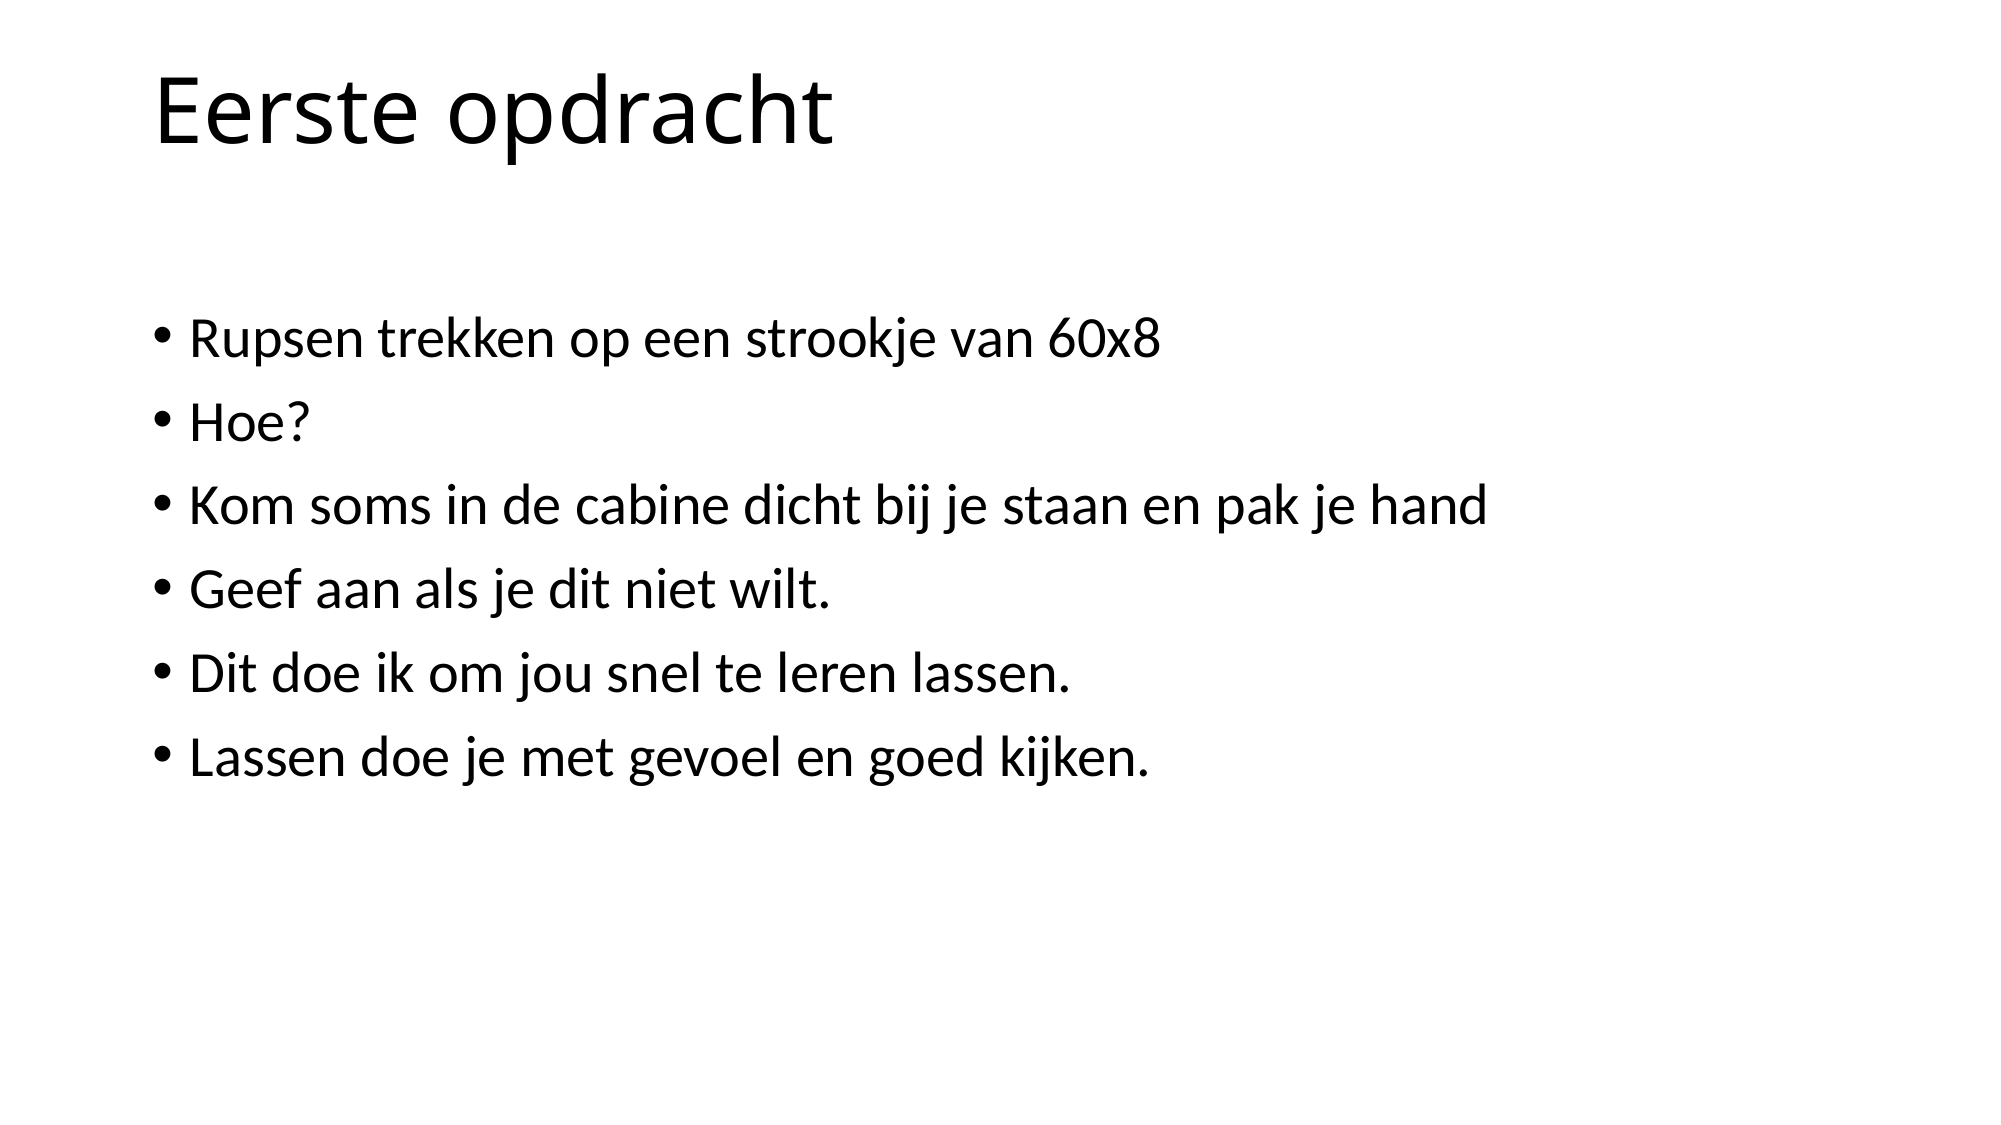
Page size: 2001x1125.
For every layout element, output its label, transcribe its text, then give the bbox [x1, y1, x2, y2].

list Rupsen trekken op een strookje van 60x8 Hoe? Kom soms in de cabine dicht bij je staan en pak je hand Geef aan als je dit niet wilt. Dit doe ik om jou snel te leren lassen. Lassen doe je met gevoel en goed kijken. [137, 299, 1863, 1014]
title Eerste opdracht [137, 59, 1863, 278]
